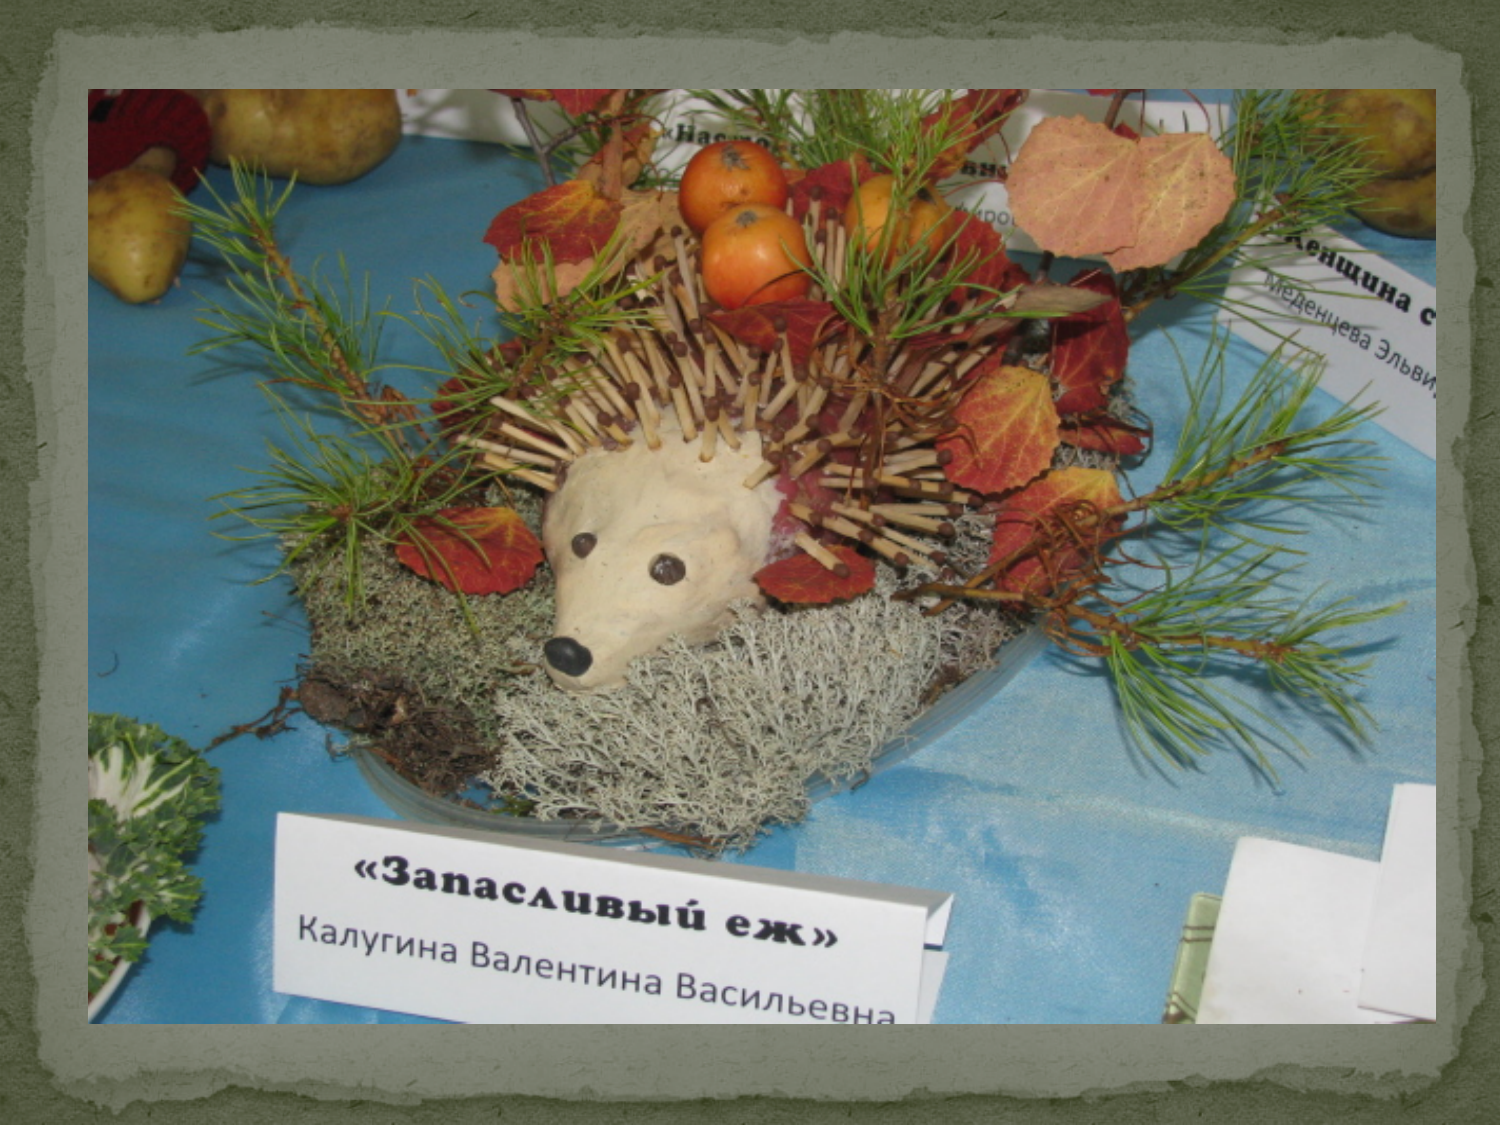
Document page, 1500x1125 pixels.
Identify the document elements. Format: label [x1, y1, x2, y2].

list [92, 93, 1433, 1021]
